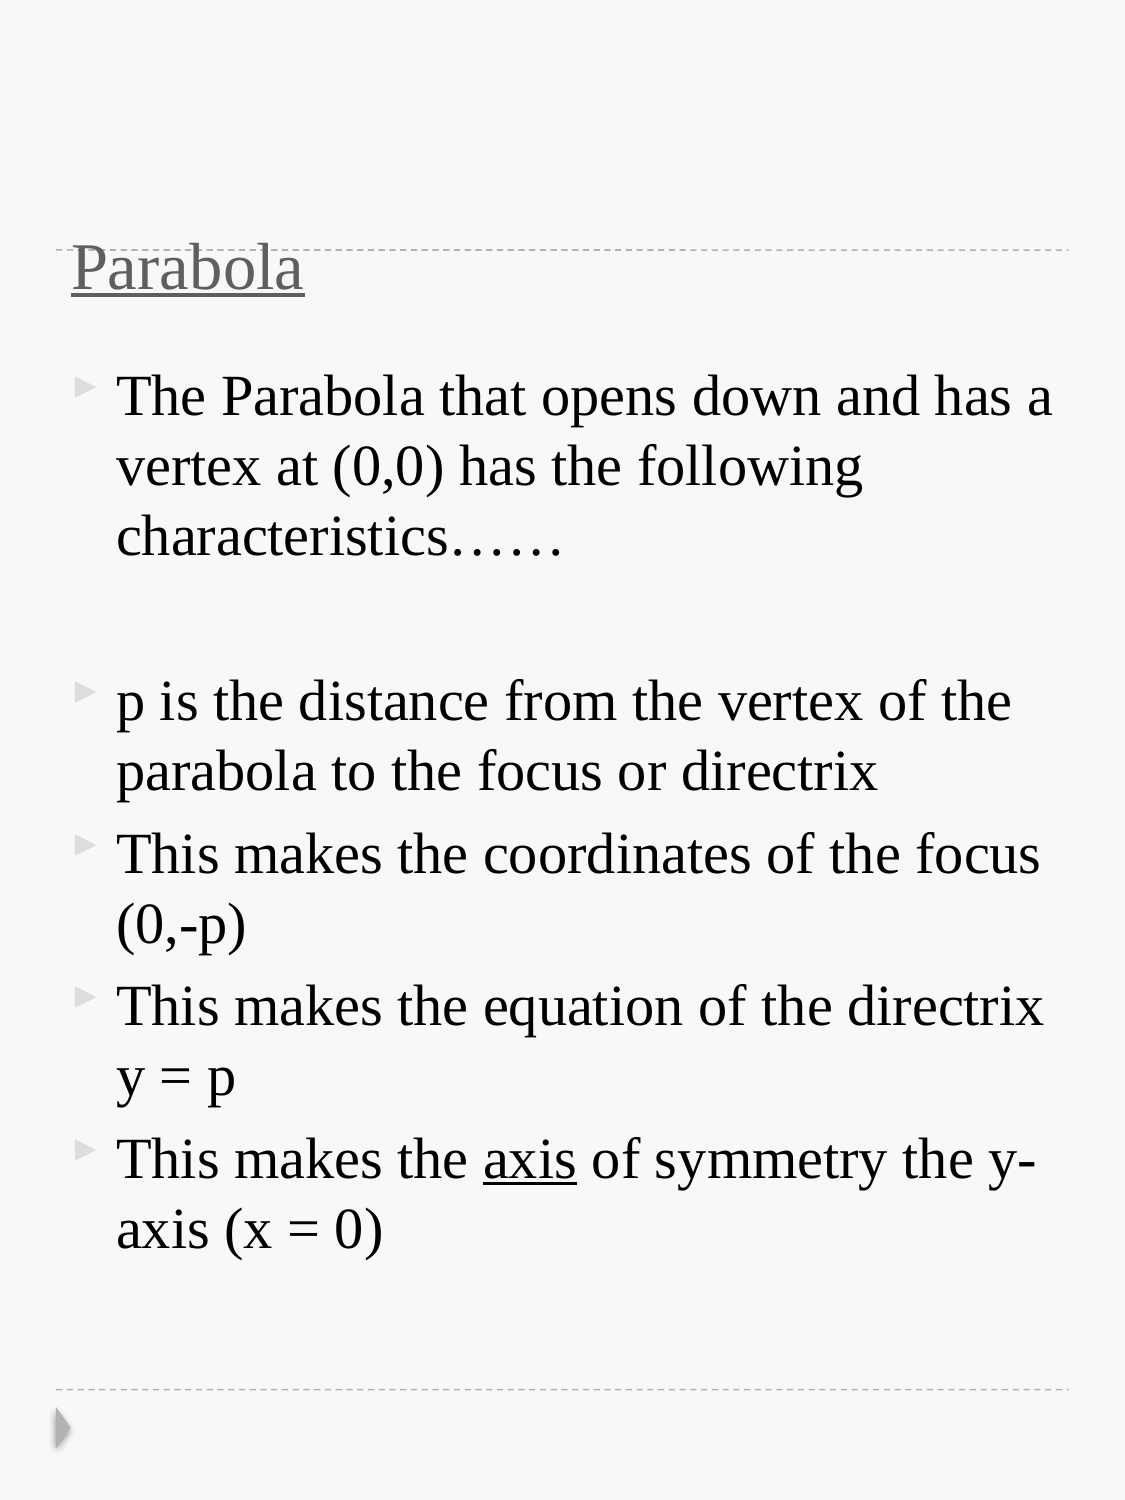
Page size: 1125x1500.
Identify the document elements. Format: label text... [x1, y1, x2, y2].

title Parabola [56, 60, 1069, 310]
list The Parabola that opens down and has a vertex at (0,0) has the following characteristics…… p is the distance from the vertex of the parabola to the focus or directrix This makes the coordinates of the focus (0,-p) This makes the equation of the directrix y = p This makes the axis of symmetry the y-axis (x = 0) [56, 350, 1097, 1340]
